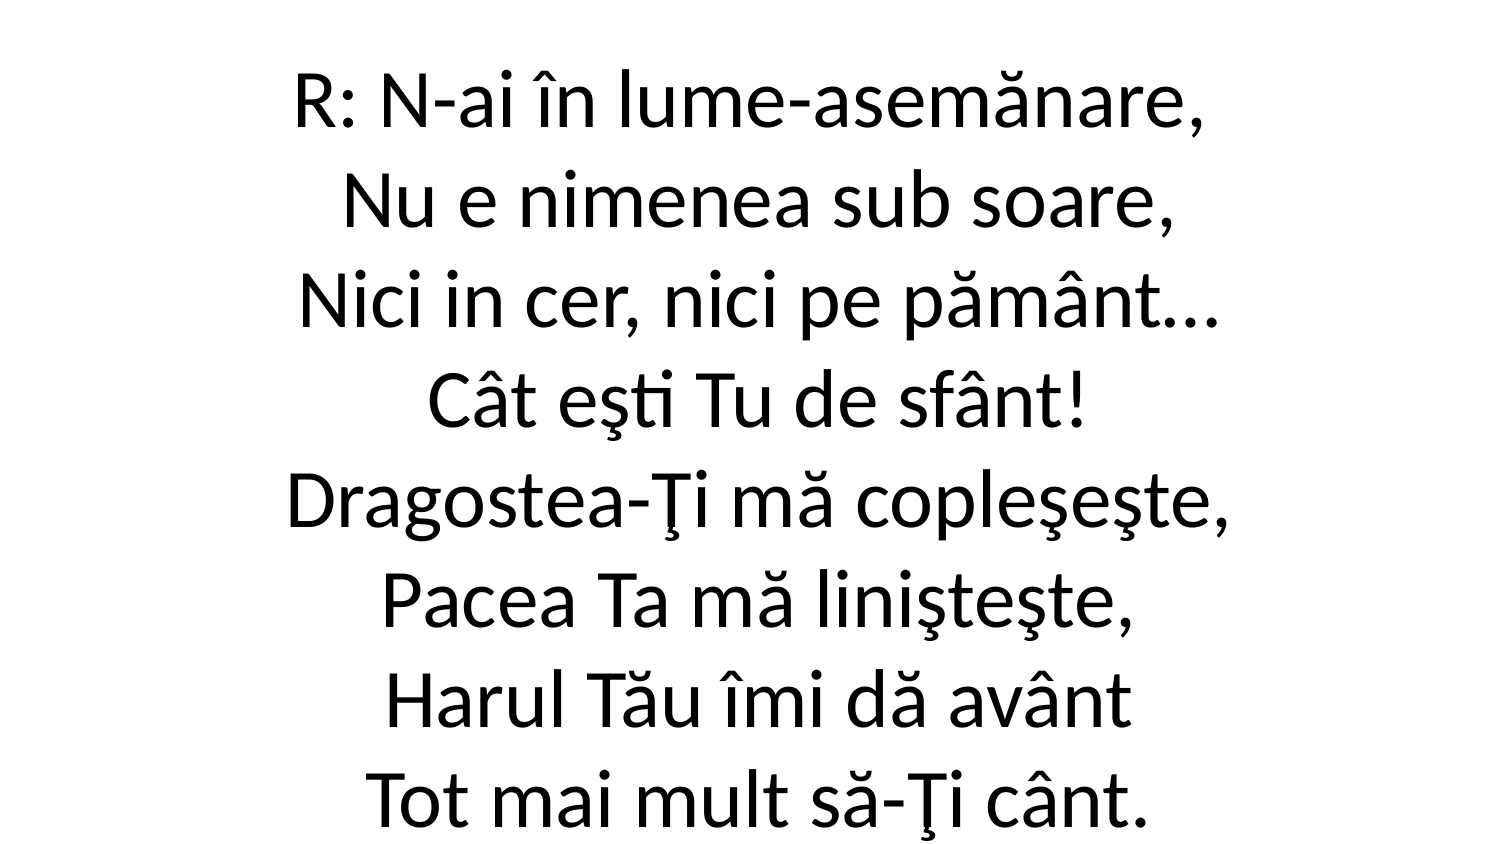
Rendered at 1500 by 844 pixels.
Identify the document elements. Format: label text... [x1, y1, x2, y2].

text_box R: N-ai în lume-asemănare, Nu e nimenea sub soare, Nici in cer, nici pe pământ… Cât eşti Tu de sfânt! Dragostea-Ţi mă copleşeşte, Pacea Ta mă linişteşte, Harul Tău îmi dă avânt Tot mai mult să-Ţi cânt. [251, 0, 1249, 844]
